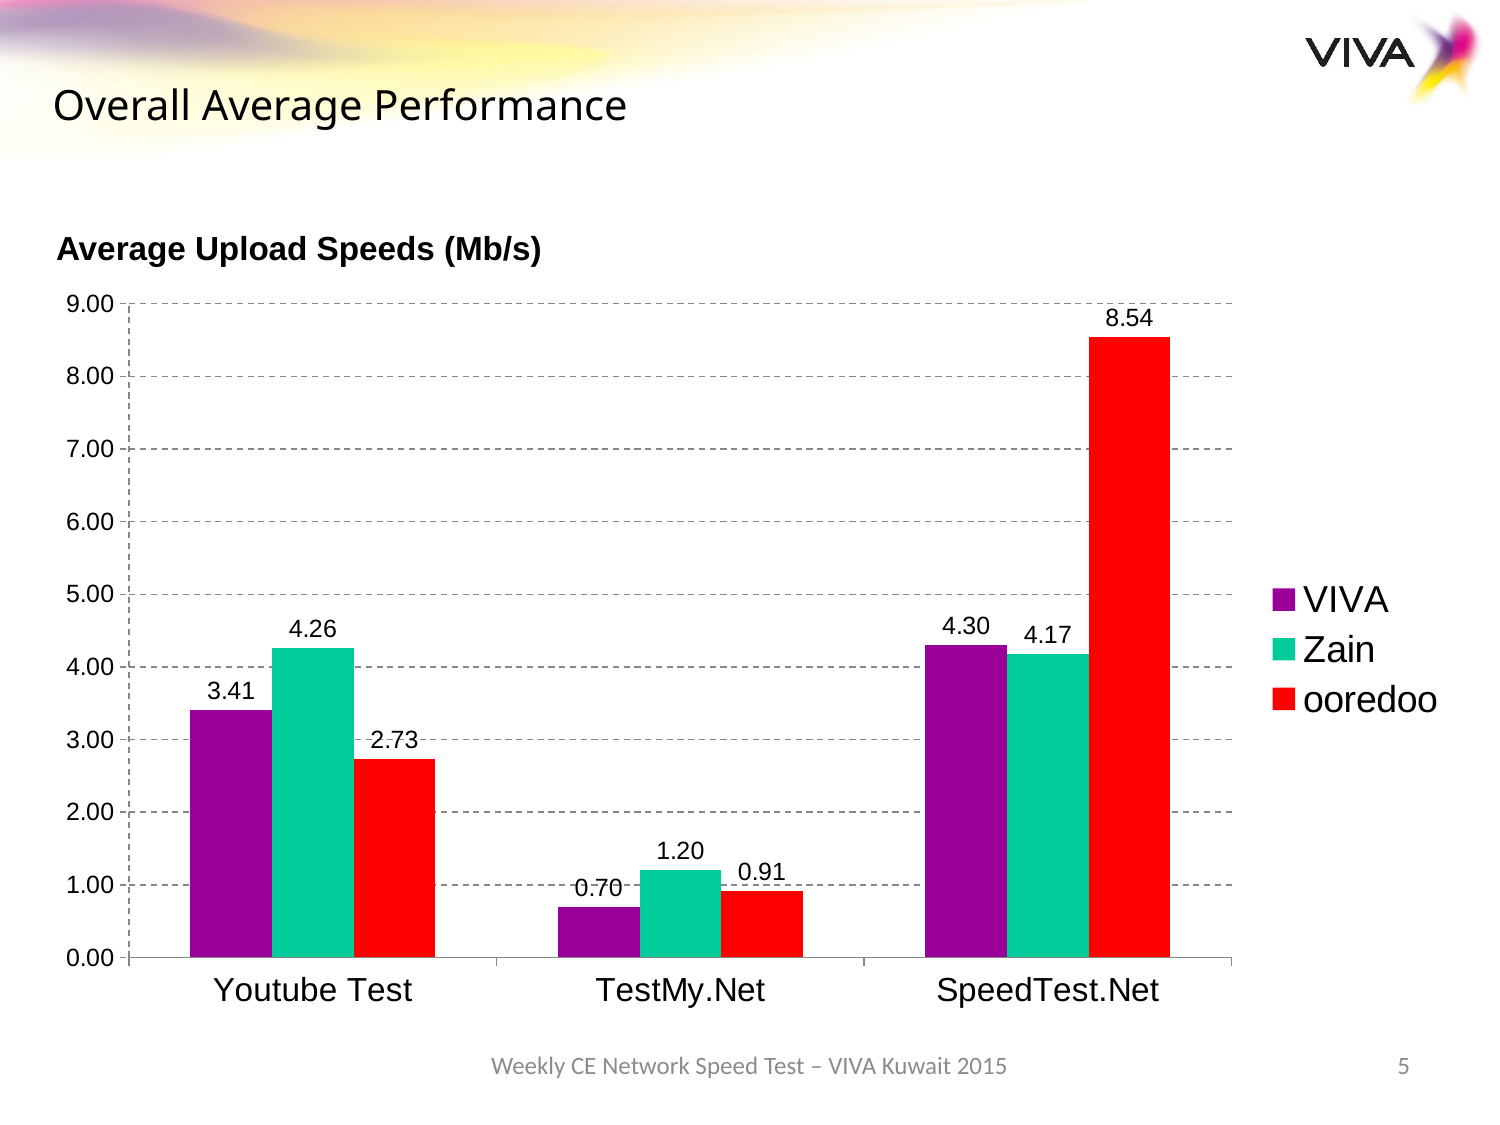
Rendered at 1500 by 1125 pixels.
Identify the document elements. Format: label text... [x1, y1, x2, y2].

text_box Average Upload Speeds (Mb/s) [41, 219, 1093, 273]
text_box Overall Average Performance [37, 24, 1278, 184]
chart [37, 275, 1463, 1024]
picture [1300, 12, 1485, 105]
text_box 5 [1074, 1042, 1425, 1103]
text_box Weekly CE Network Speed Test – VIVA Kuwait 2015 [205, 1042, 1074, 1103]
picture [0, 0, 1089, 160]
